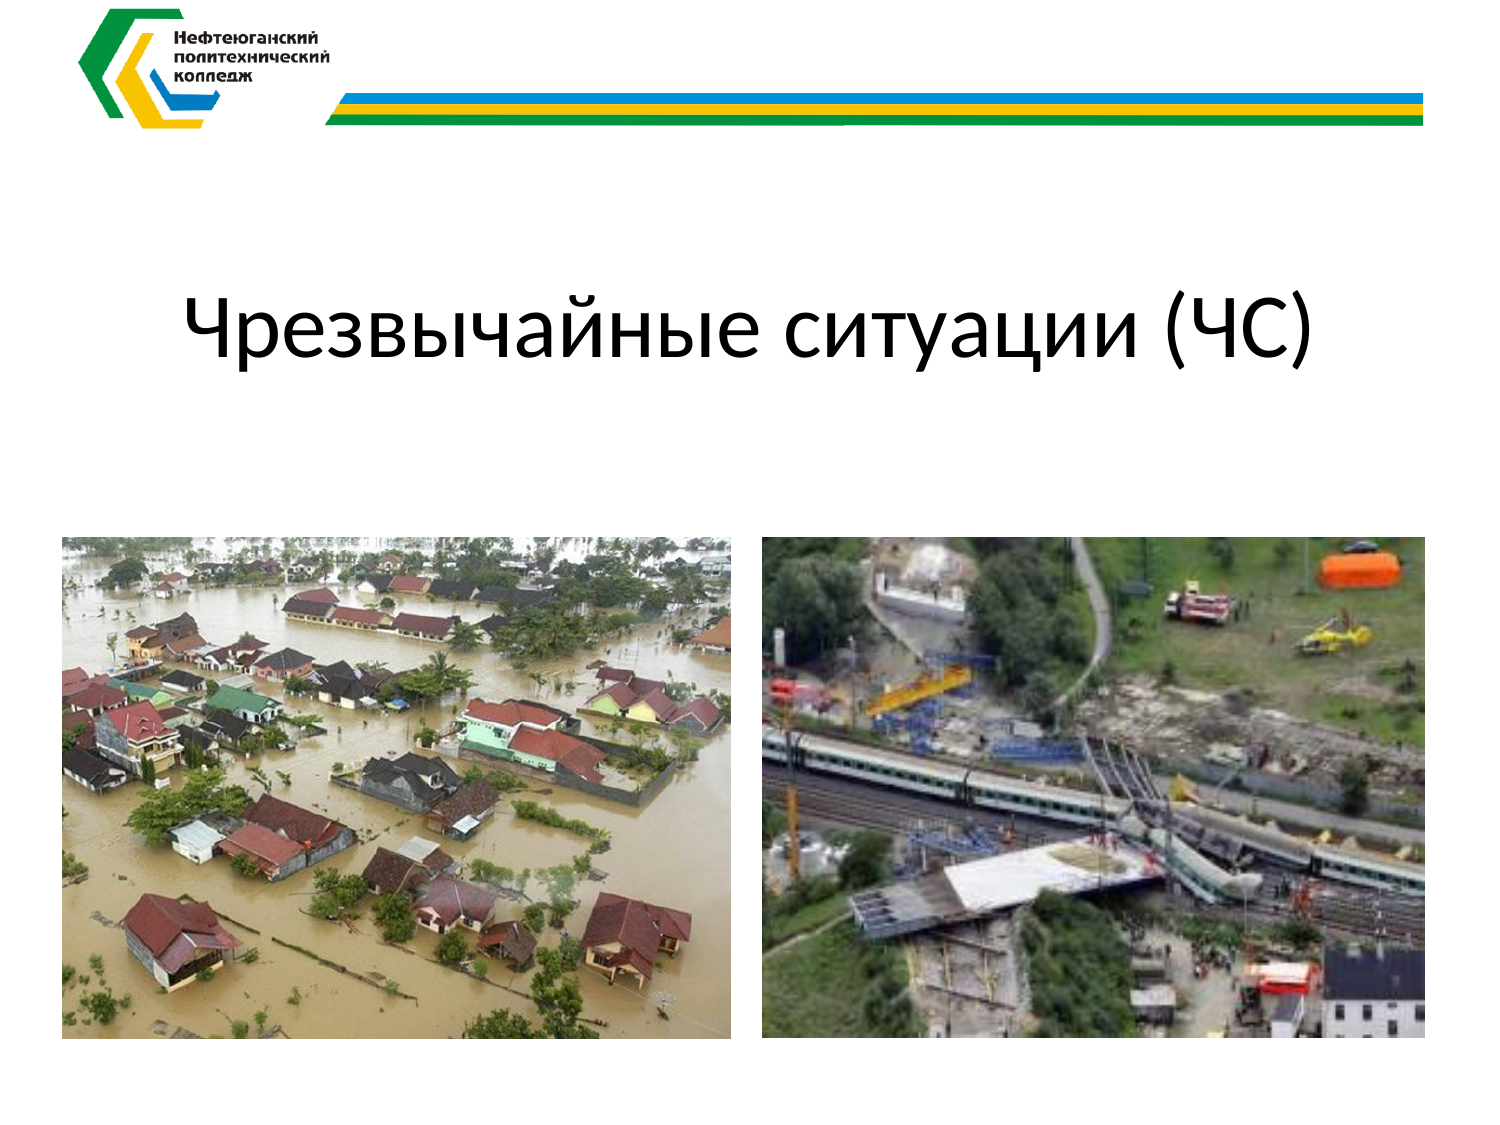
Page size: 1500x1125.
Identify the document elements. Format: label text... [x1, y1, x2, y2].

picture [762, 537, 1426, 1038]
picture [62, 537, 731, 1039]
title Чрезвычайные ситуации (ЧС) [112, 200, 1388, 442]
picture [53, 0, 1424, 147]
